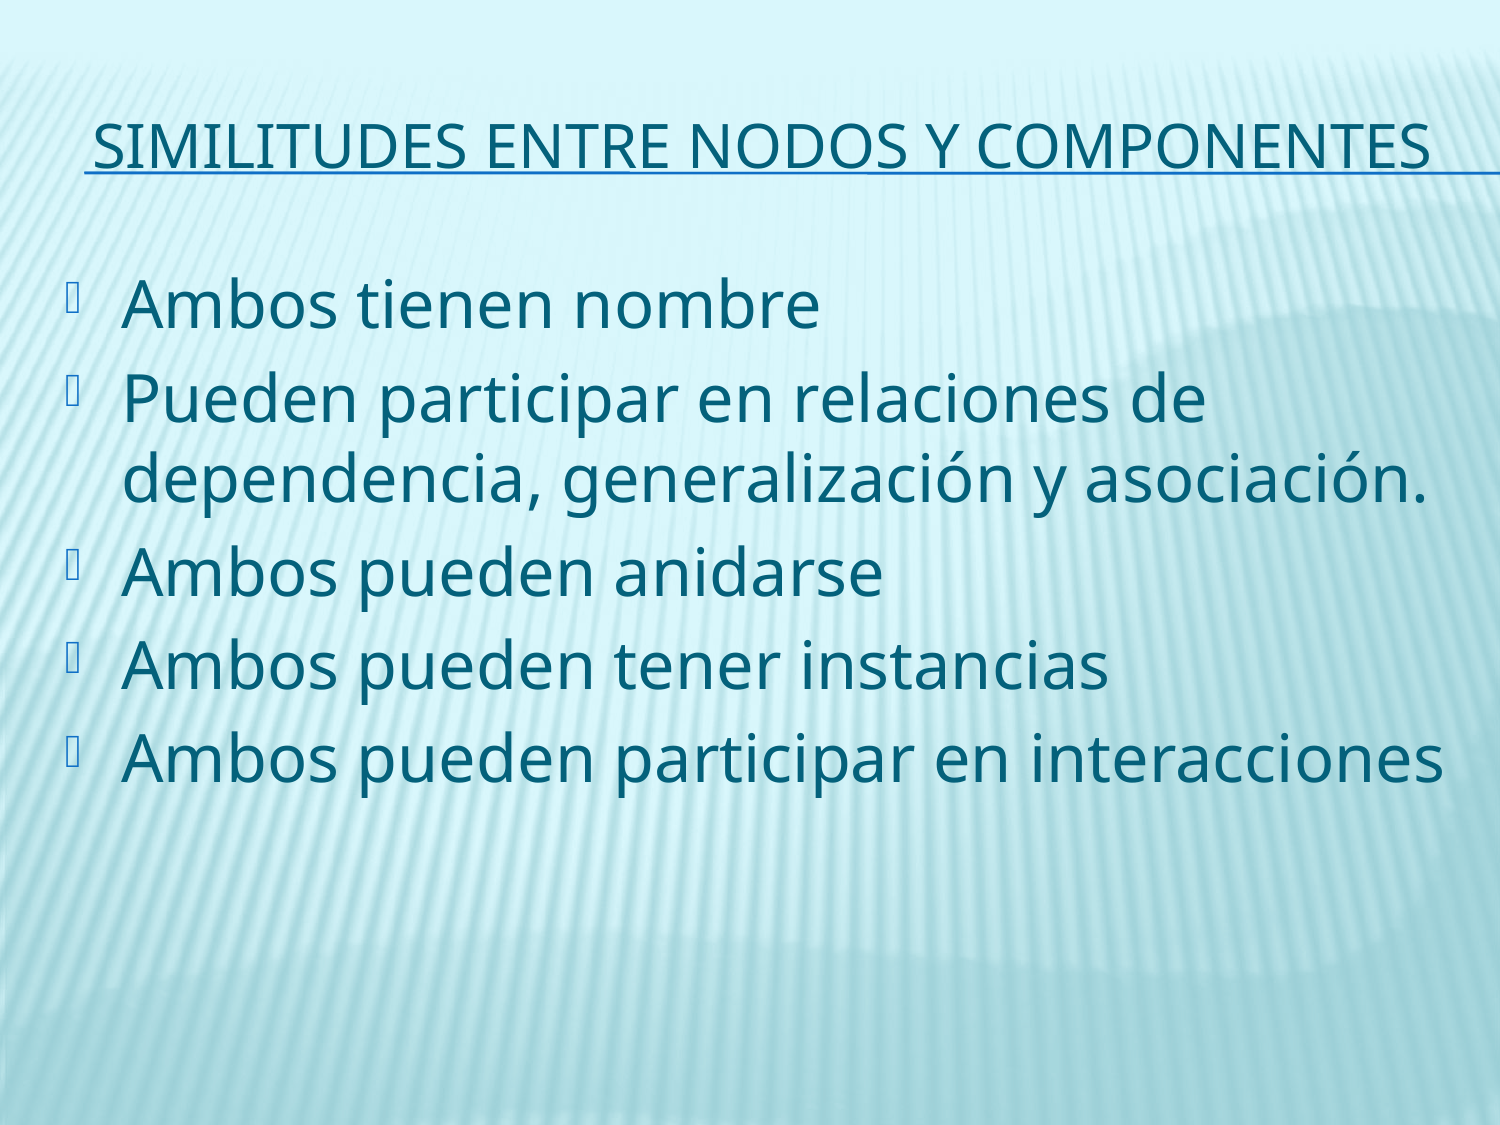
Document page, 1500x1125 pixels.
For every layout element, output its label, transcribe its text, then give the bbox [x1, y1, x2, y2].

list Ambos tienen nombre Pueden participar en relaciones de dependencia, generalización y asociación. Ambos pueden anidarse Ambos pueden tener instancias Ambos pueden participar en interacciones [50, 254, 1475, 998]
title SIMILITUDES ENTRE NODOS Y COMPONENTES [50, 75, 1475, 213]
